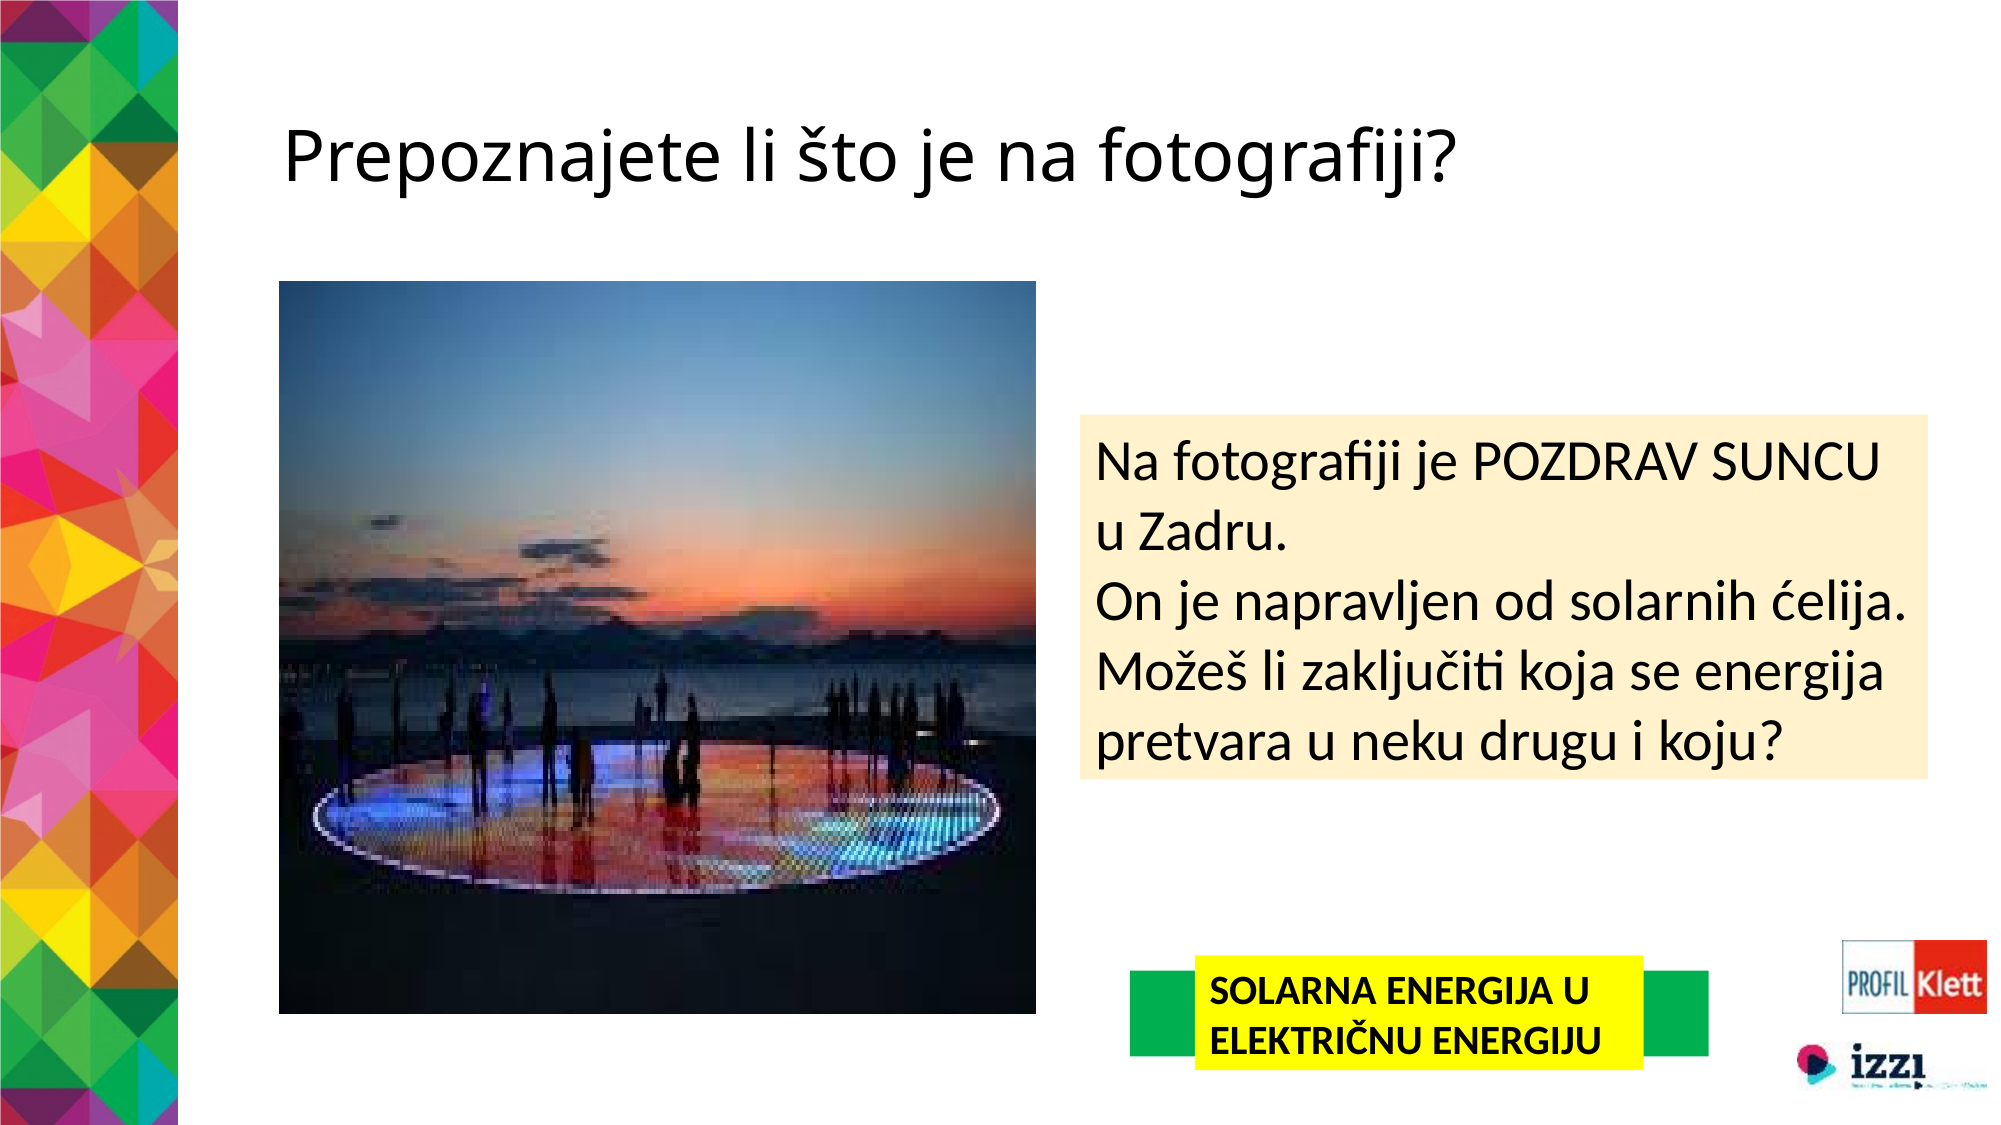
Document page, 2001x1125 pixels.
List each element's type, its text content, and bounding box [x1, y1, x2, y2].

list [279, 281, 1036, 1014]
text_box [1644, 970, 1709, 1057]
text_box Na fotografiji je POZDRAV SUNCU u Zadru. On je napravljen od solarnih ćelija. Možeš li zaključiti koja se energija pretvara u neku drugu i koju? [1080, 414, 1928, 780]
title Prepoznajete li što je na fotografiji? [267, 90, 1693, 228]
picture [1842, 940, 1987, 1014]
picture [1797, 1042, 1987, 1091]
text_box [1129, 970, 1194, 1057]
text_box SOLARNA ENERGIJA U ELEKTRIČNU ENERGIJU [1194, 955, 1644, 1071]
picture [1, 2, 178, 1124]
